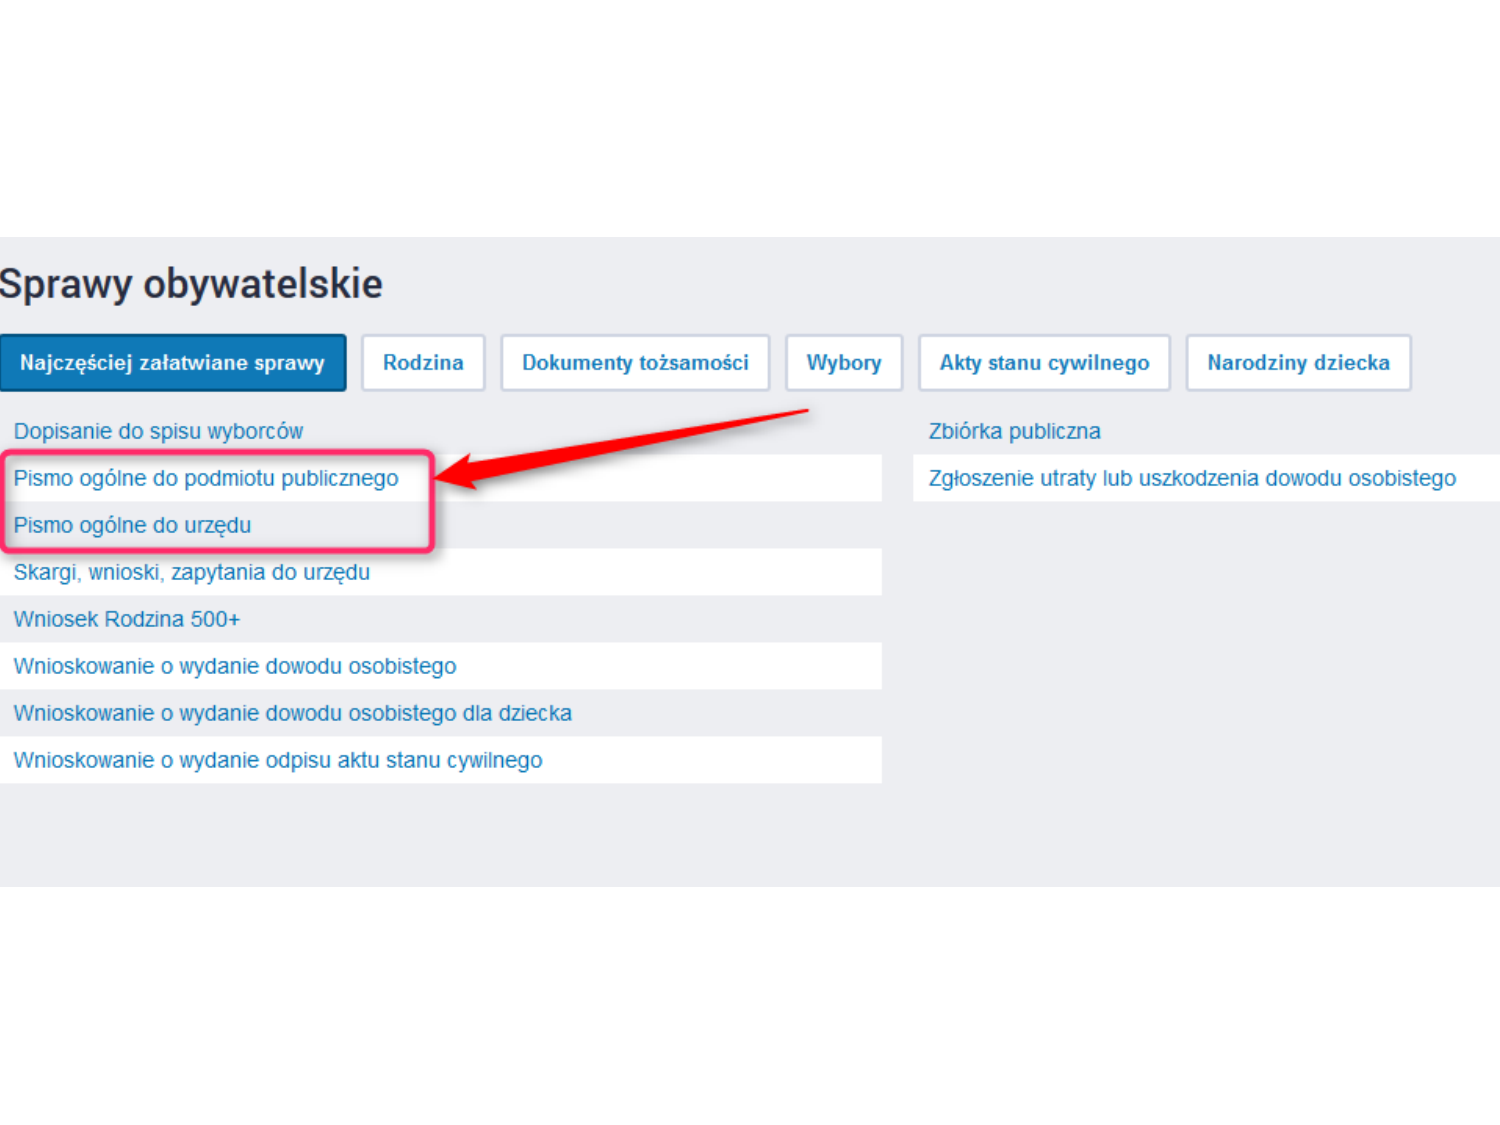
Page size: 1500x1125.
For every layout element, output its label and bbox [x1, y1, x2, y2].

picture [0, 237, 1500, 888]
